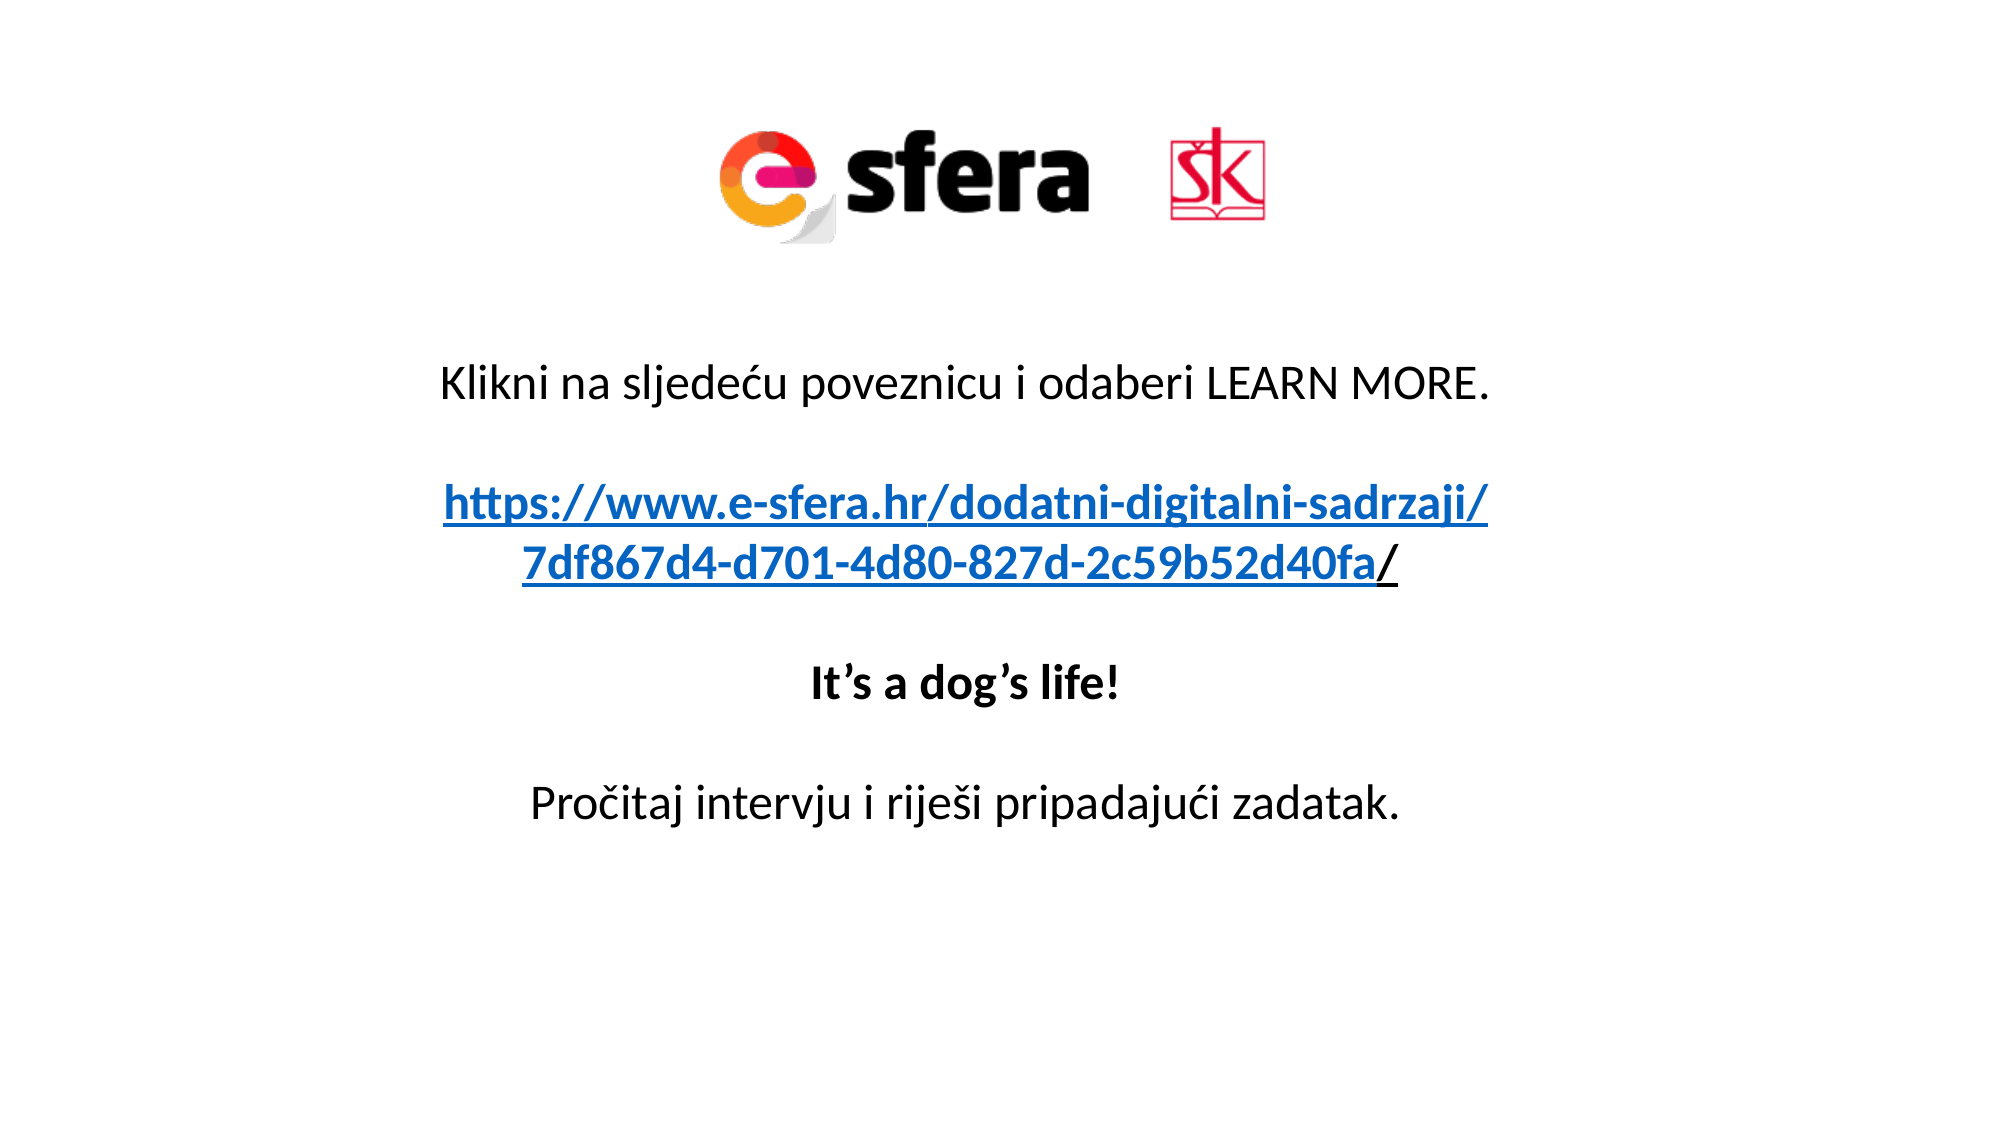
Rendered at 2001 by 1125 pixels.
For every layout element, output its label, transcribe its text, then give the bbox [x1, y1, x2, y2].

picture [687, 30, 1313, 343]
text_box Klikni na sljedeću poveznicu i odaberi LEARN MORE. https://www.e-sfera.hr/dodatni-digitalni-sadrzaji/7df867d4-d701-4d80-827d-2c59b52d40fa/ It’s a dog’s life! Pročitaj intervju i riješi pripadajući zadatak. [166, 342, 1766, 838]
